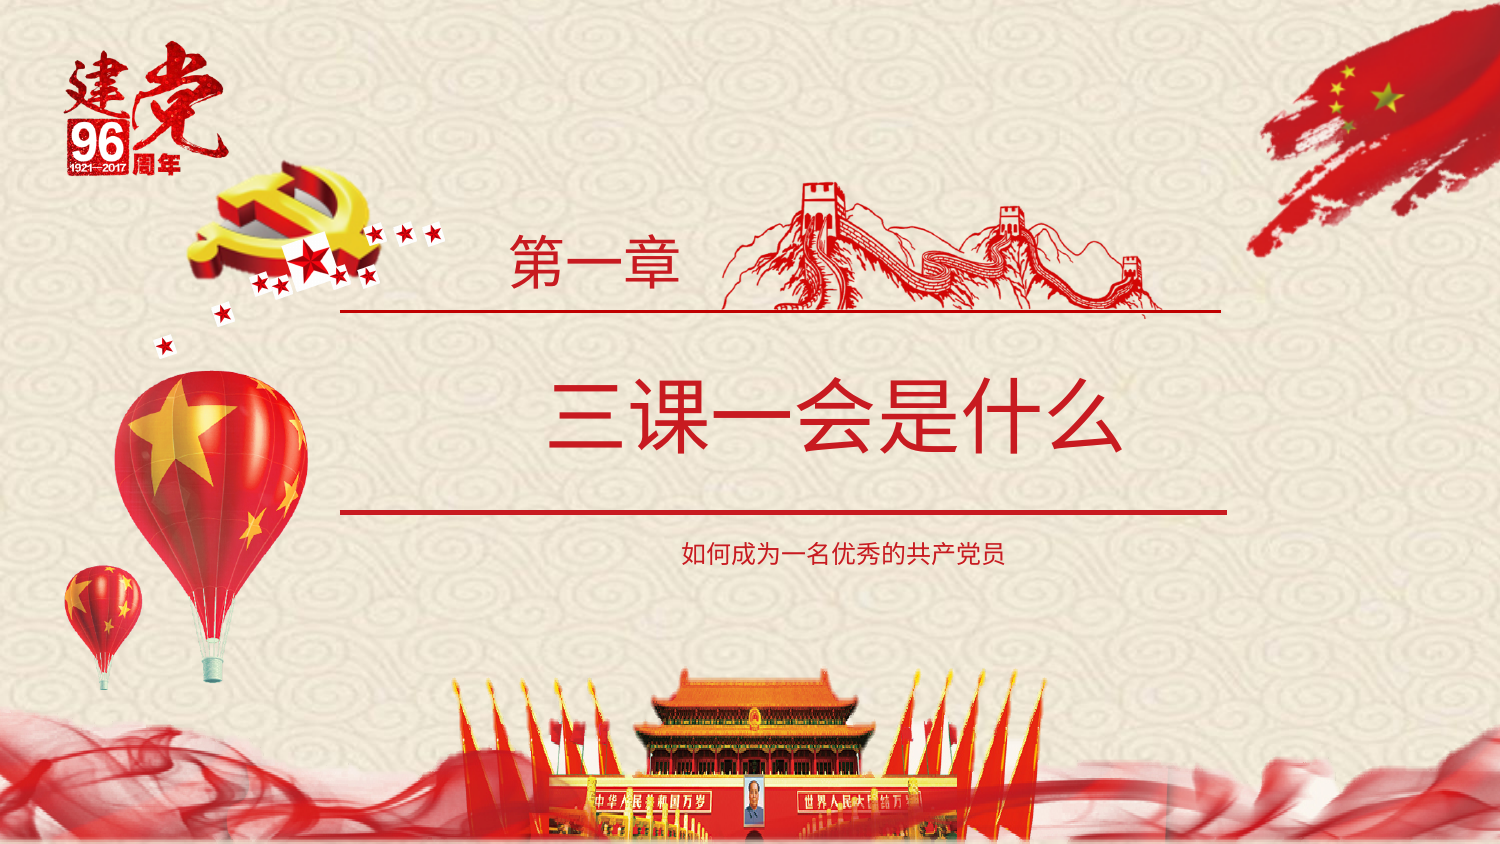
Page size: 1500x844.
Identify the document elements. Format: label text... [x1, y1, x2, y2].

text_box 如何成为一名优秀的共产党员 [666, 530, 1022, 576]
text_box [140, 141, 449, 310]
picture [0, 0, 1500, 844]
text_box 第一章 [449, 220, 713, 302]
text_box 三课一会是什么 [379, 358, 1310, 470]
